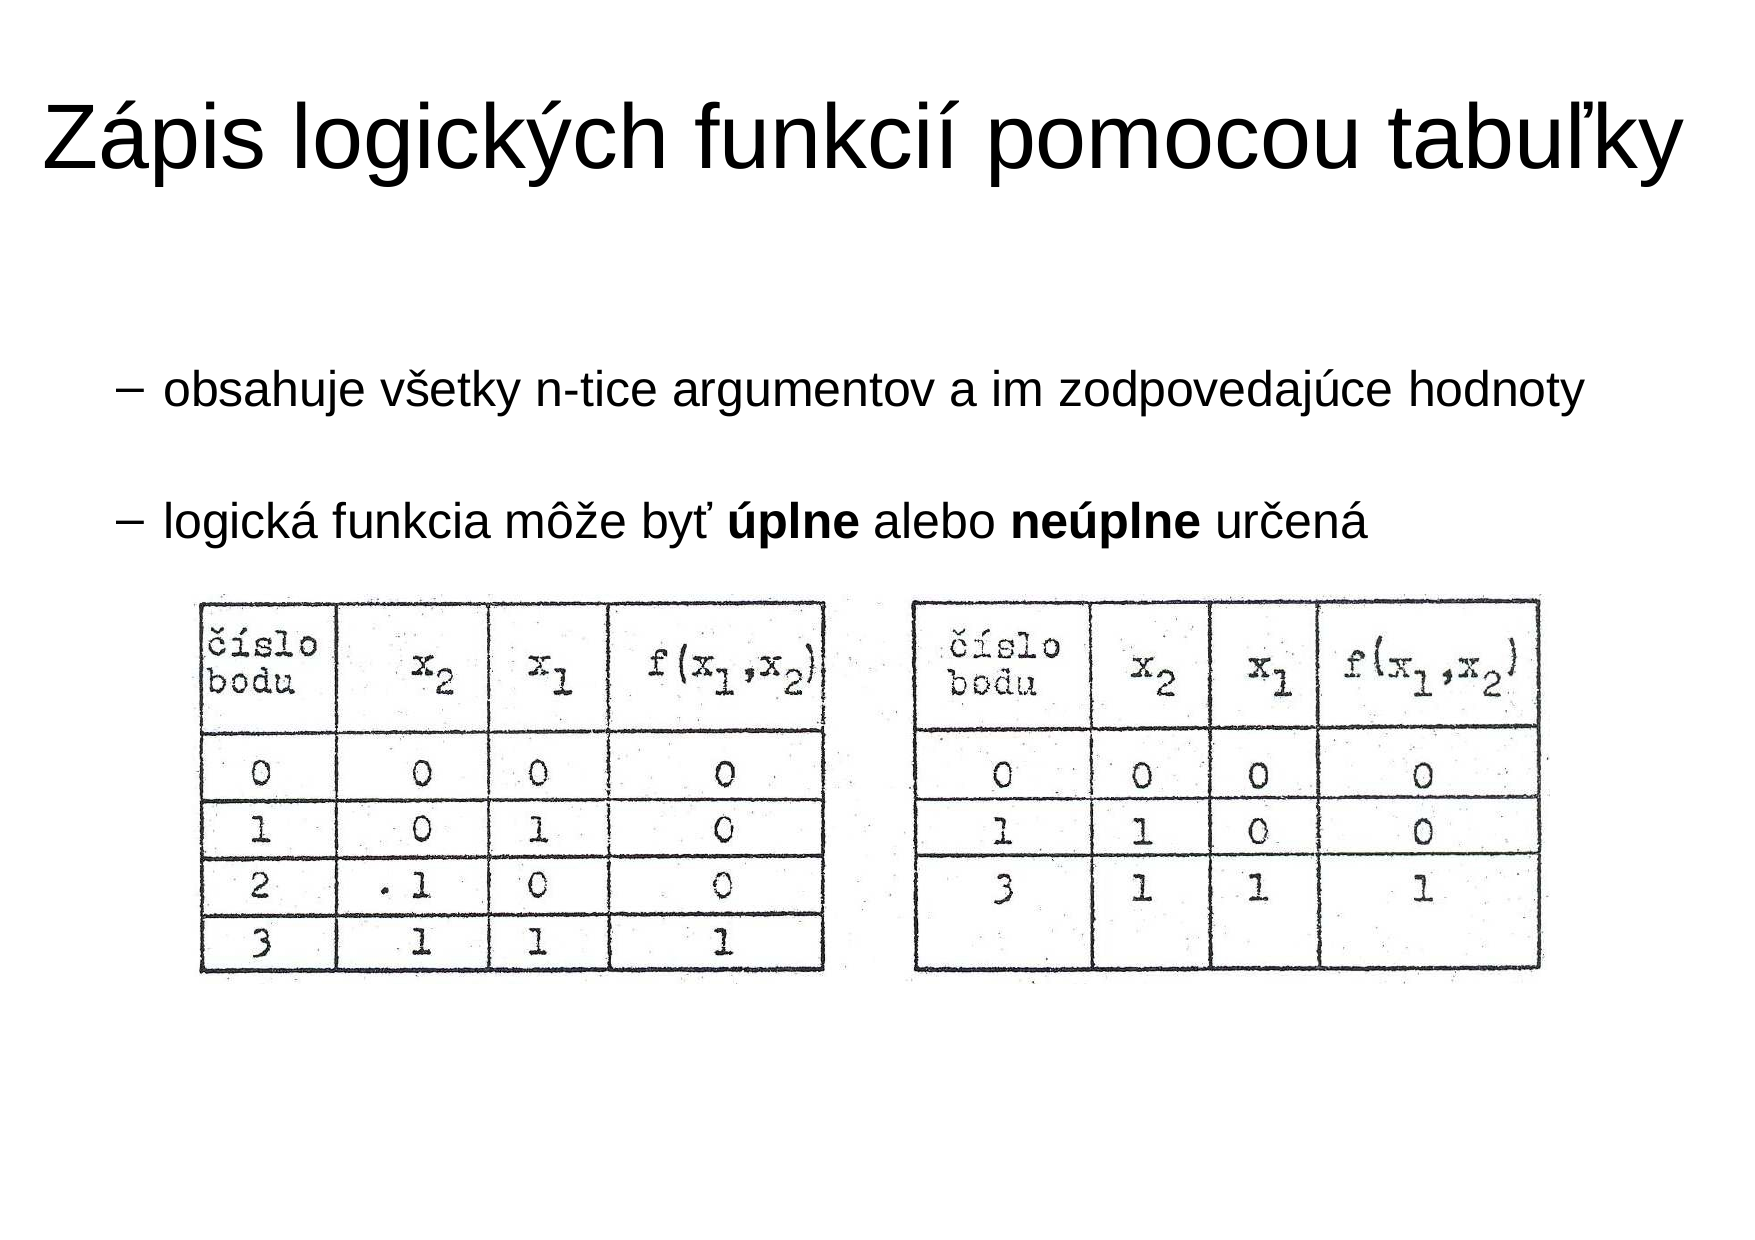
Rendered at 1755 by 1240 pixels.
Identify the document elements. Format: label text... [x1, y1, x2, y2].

text_box [191, 594, 1550, 984]
text_box obsahuje všetky n-tice argumentov a im zodpovedajúce hodnoty logická funkcia môže byť úplne alebo neúplne určená [114, 356, 1627, 550]
text_box Zápis logických funkcií pomocou tabuľky [27, 117, 1703, 274]
